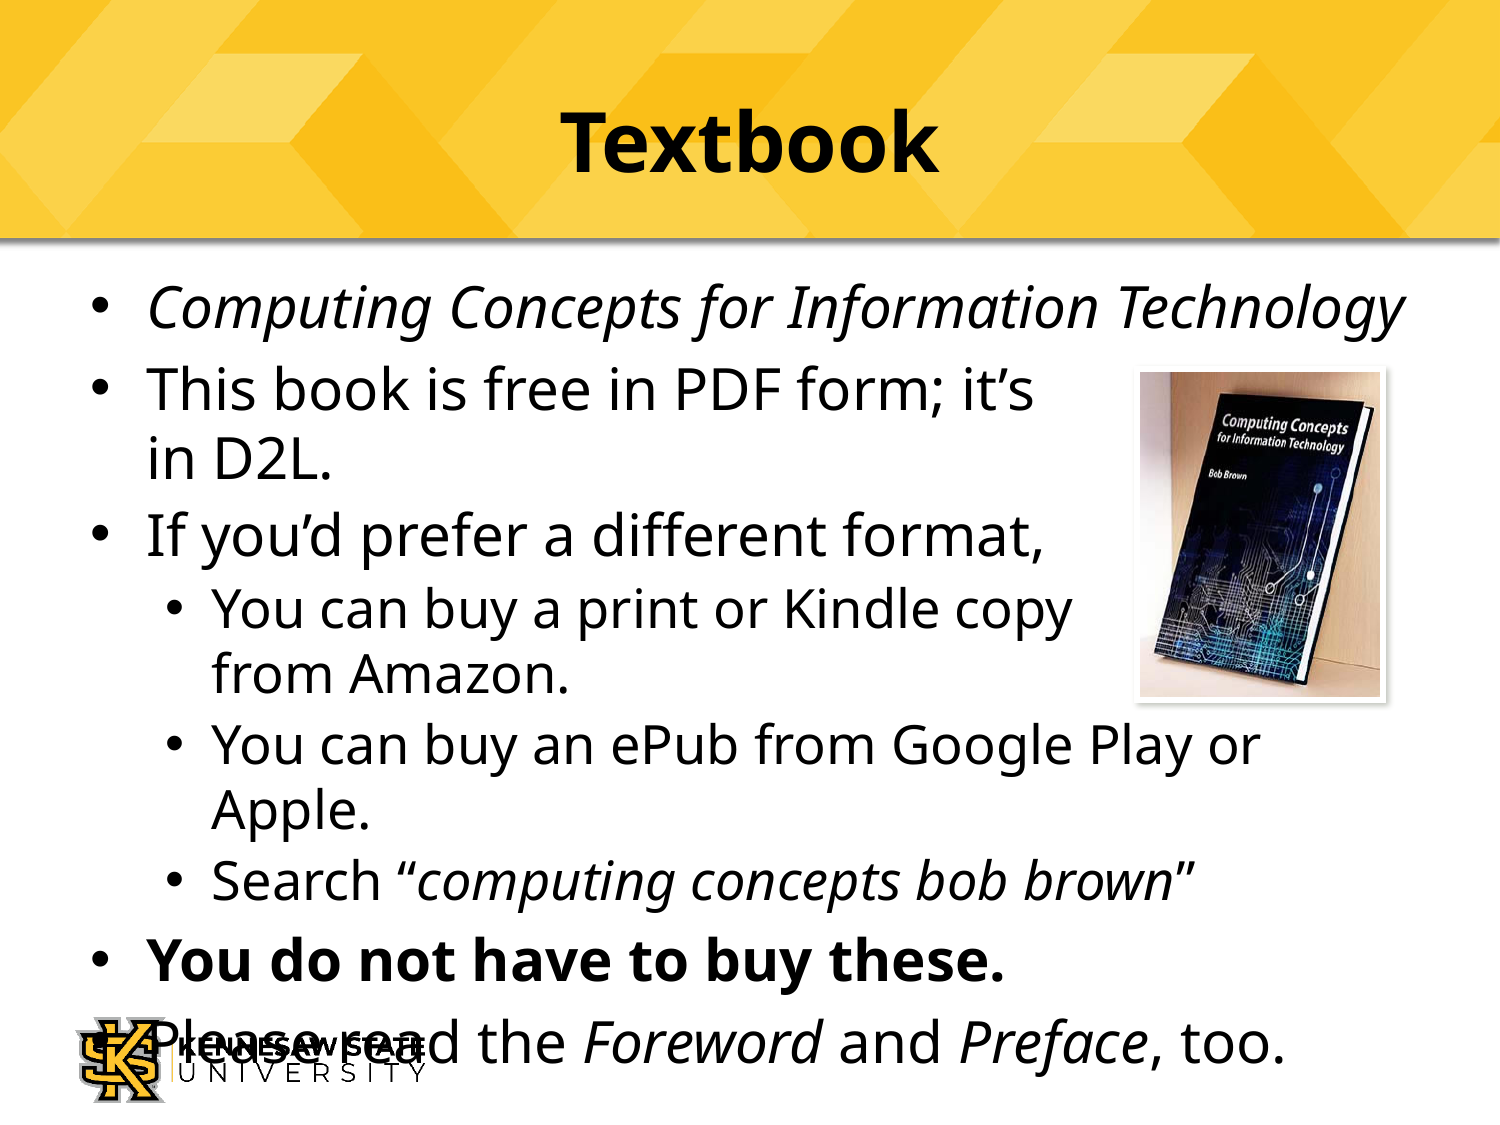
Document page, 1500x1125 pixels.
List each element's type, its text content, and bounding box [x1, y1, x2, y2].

picture [0, 0, 1500, 251]
title Textbook [75, 45, 1425, 233]
list Computing Concepts for Information Technology This book is free in PDF form; it’s in D2L. If you’d prefer a different format, You can buy a print or Kindle copy from Amazon. You can buy an ePub from Google Play or Apple. Search “computing concepts bob brown” You do not have to buy these. Please read the Foreword and Preface, too. [75, 262, 1425, 1005]
picture [75, 1017, 425, 1103]
picture [1124, 362, 1399, 711]
